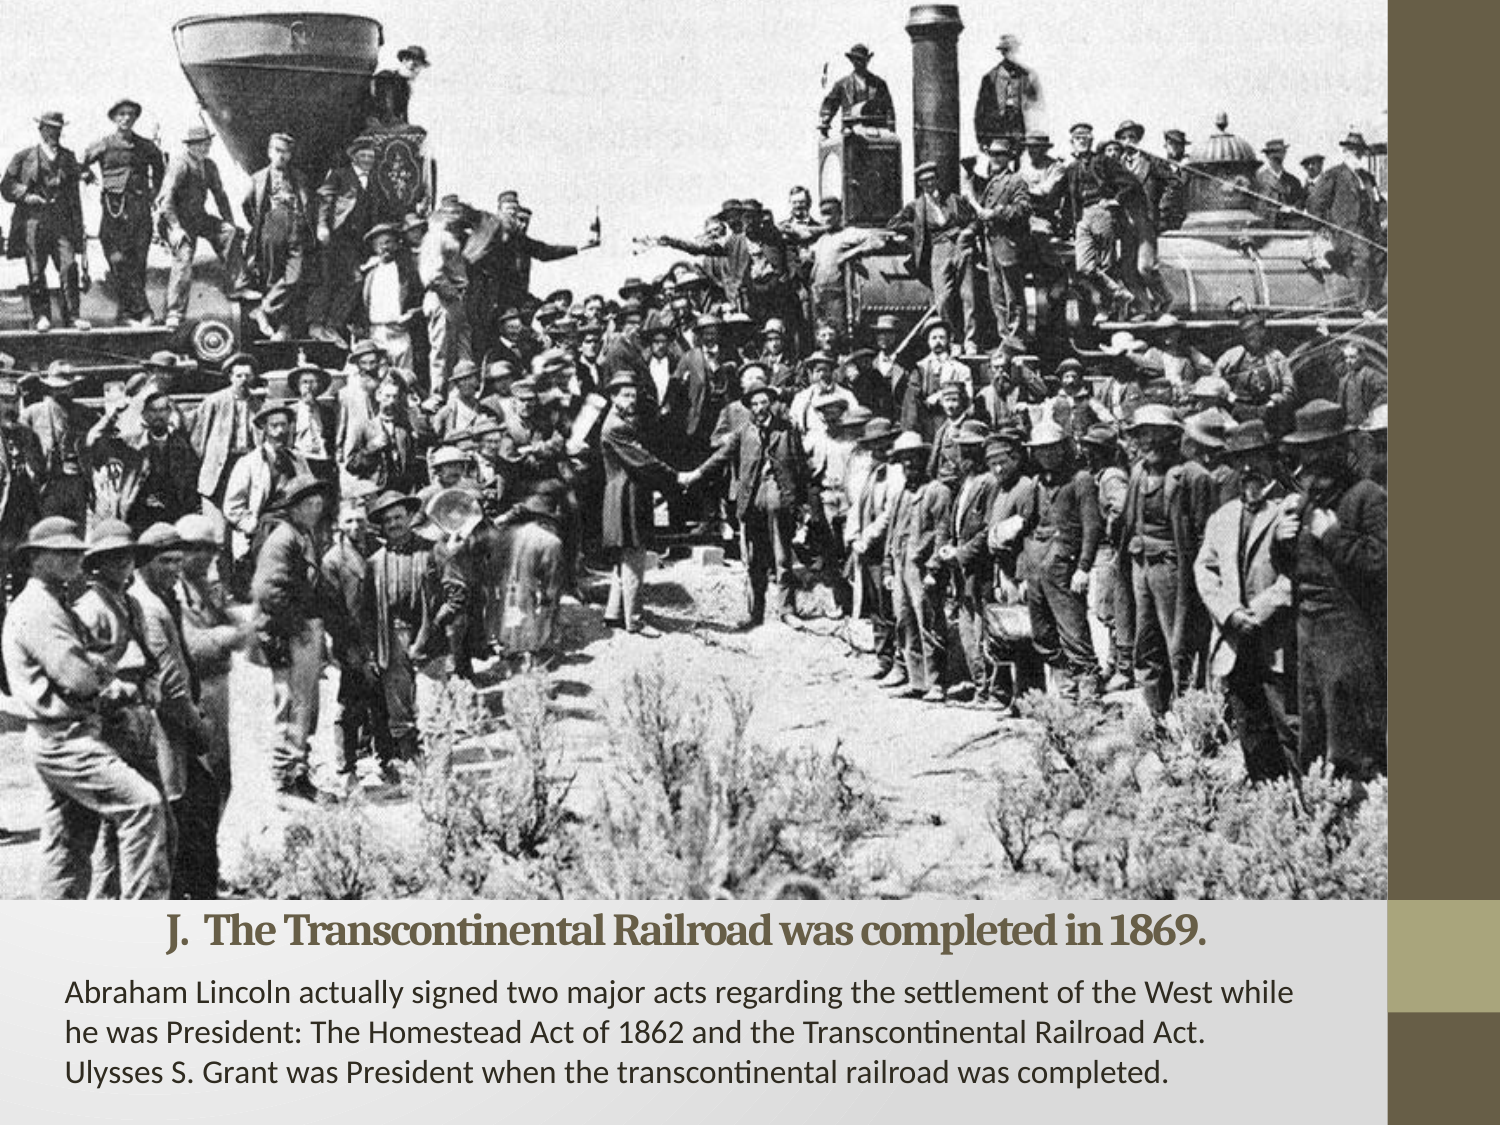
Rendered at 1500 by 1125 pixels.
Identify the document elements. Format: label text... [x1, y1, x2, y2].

picture [0, 0, 1388, 901]
title J. The Transcontinental Railroad was completed in 1869. [49, 907, 1325, 962]
list Abraham Lincoln actually signed two major acts regarding the settlement of the West while he was President: The Homestead Act of 1862 and the Transcontinental Railroad Act. Ulysses S. Grant was President when the transcontinental railroad was completed. [49, 962, 1325, 1101]
